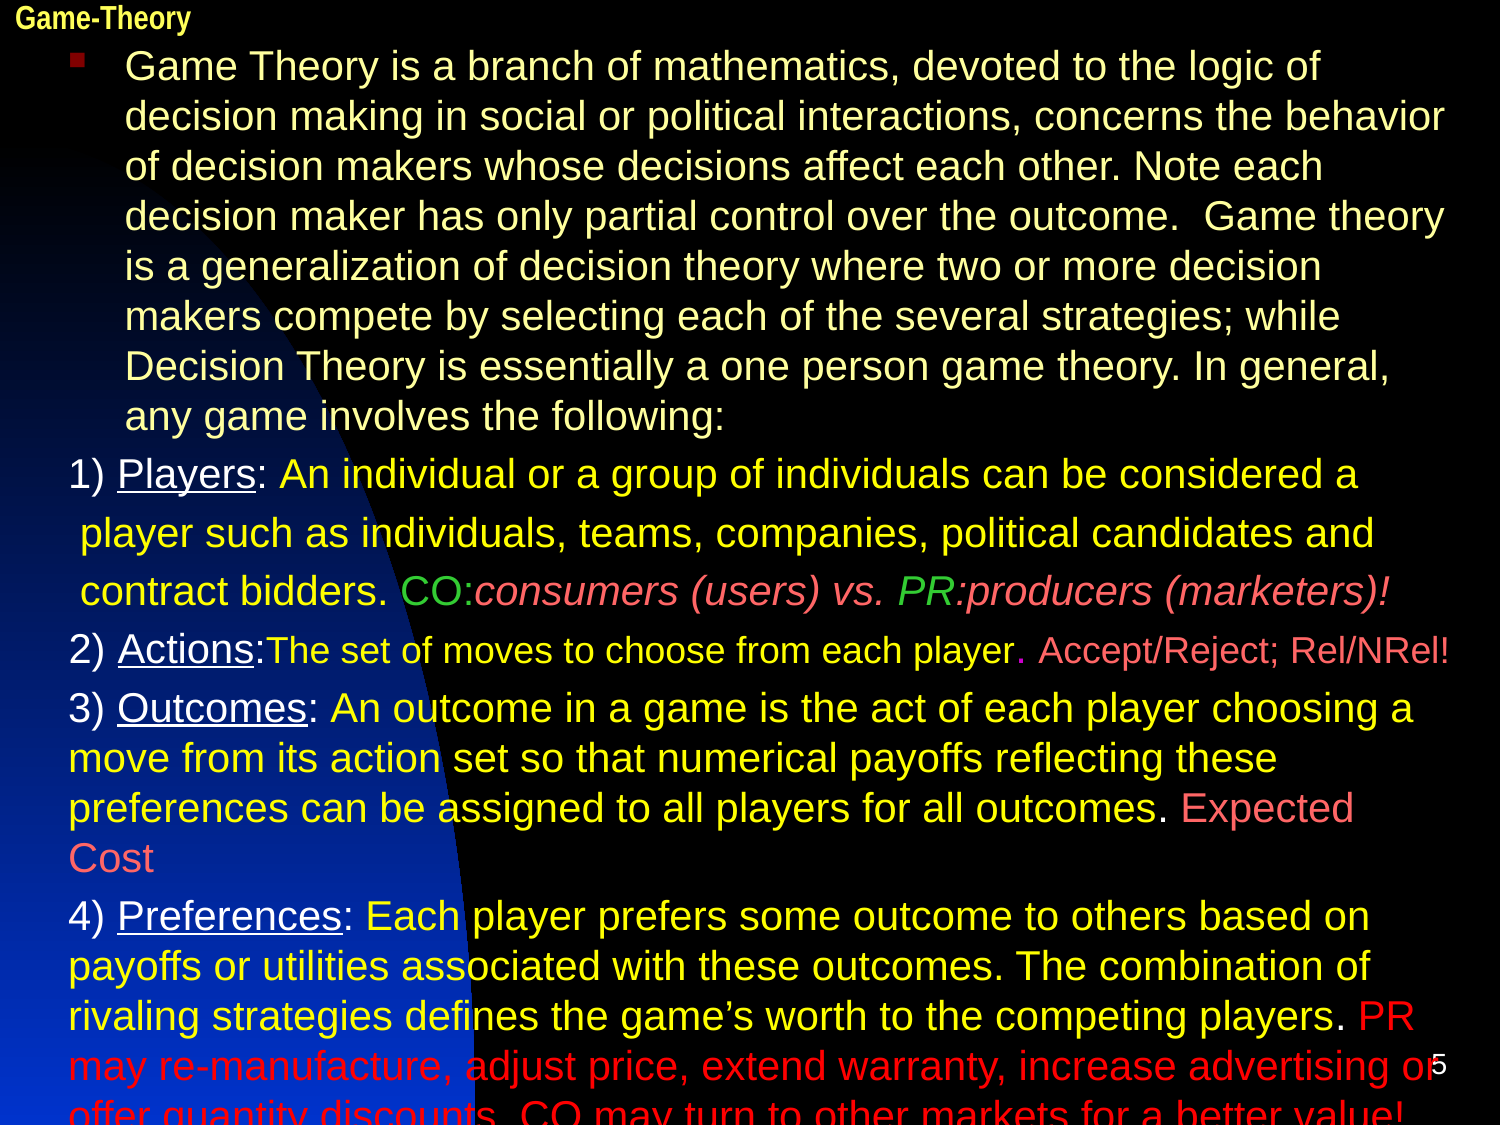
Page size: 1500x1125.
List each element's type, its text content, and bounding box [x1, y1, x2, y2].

list Game Theory is a branch of mathematics, devoted to the logic of decision making in social or political interactions, concerns the behavior of decision makers whose decisions affect each other. Note each decision maker has only partial control over the outcome. Game theory is a generalization of decision theory where two or more decision makers compete by selecting each of the several strategies; while Decision Theory is essentially a one person game theory. In general, any game involves the following: 1) Players: An individual or a group of individuals can be considered a player such as individuals, teams, companies, political candidates and contract bidders. CO:consumers (users) vs. PR:producers (marketers)! 2) Actions:The set of moves to choose from each player. Accept/Reject; Rel/NRel! 3) Outcomes: An outcome in a game is the act of each player choosing a move from its action set so that numerical payoffs reflecting these preferences can be assigned to all players for all outcomes. Expected Cost 4) Preferences: Each player prefers some outcome to others based on payoffs or utilities associated with these outcomes. The combination of rivaling strategies defines the game’s worth to the competing players. PR may re-manufacture, adjust price, extend warranty, increase advertising or offer quantity discounts. CO may turn to other markets for a better value! [53, 30, 1466, 1106]
title Game-Theory [0, 0, 219, 43]
